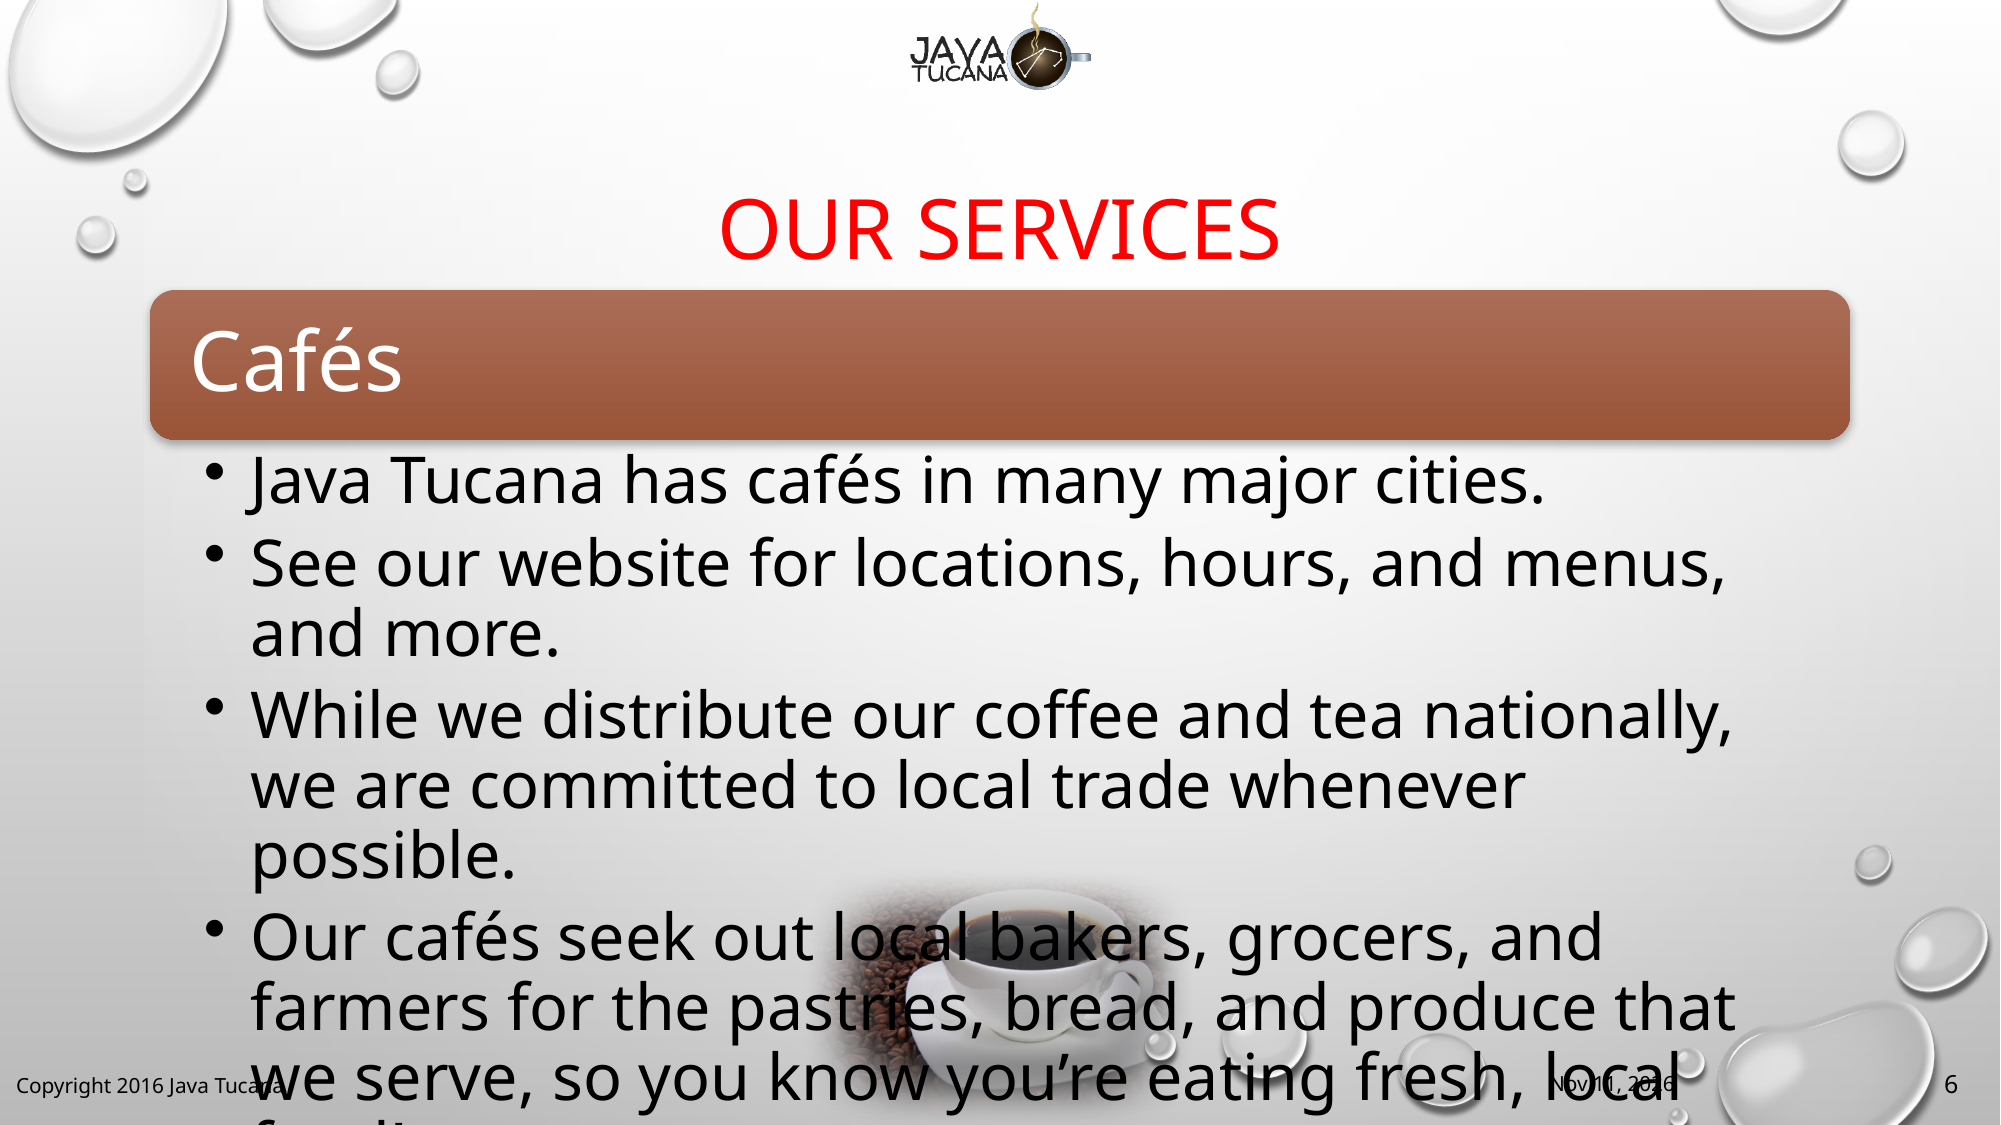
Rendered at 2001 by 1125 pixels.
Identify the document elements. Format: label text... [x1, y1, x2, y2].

slide_number 26-Mar-16 [1239, 1055, 1690, 1116]
footer Copyright 2016 Java Tucana [1, 1055, 1096, 1116]
title Our Services [149, 101, 1851, 282]
slide_number 6 [1848, 1055, 1974, 1116]
picture [0, 0, 2001, 1125]
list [149, 282, 1851, 951]
